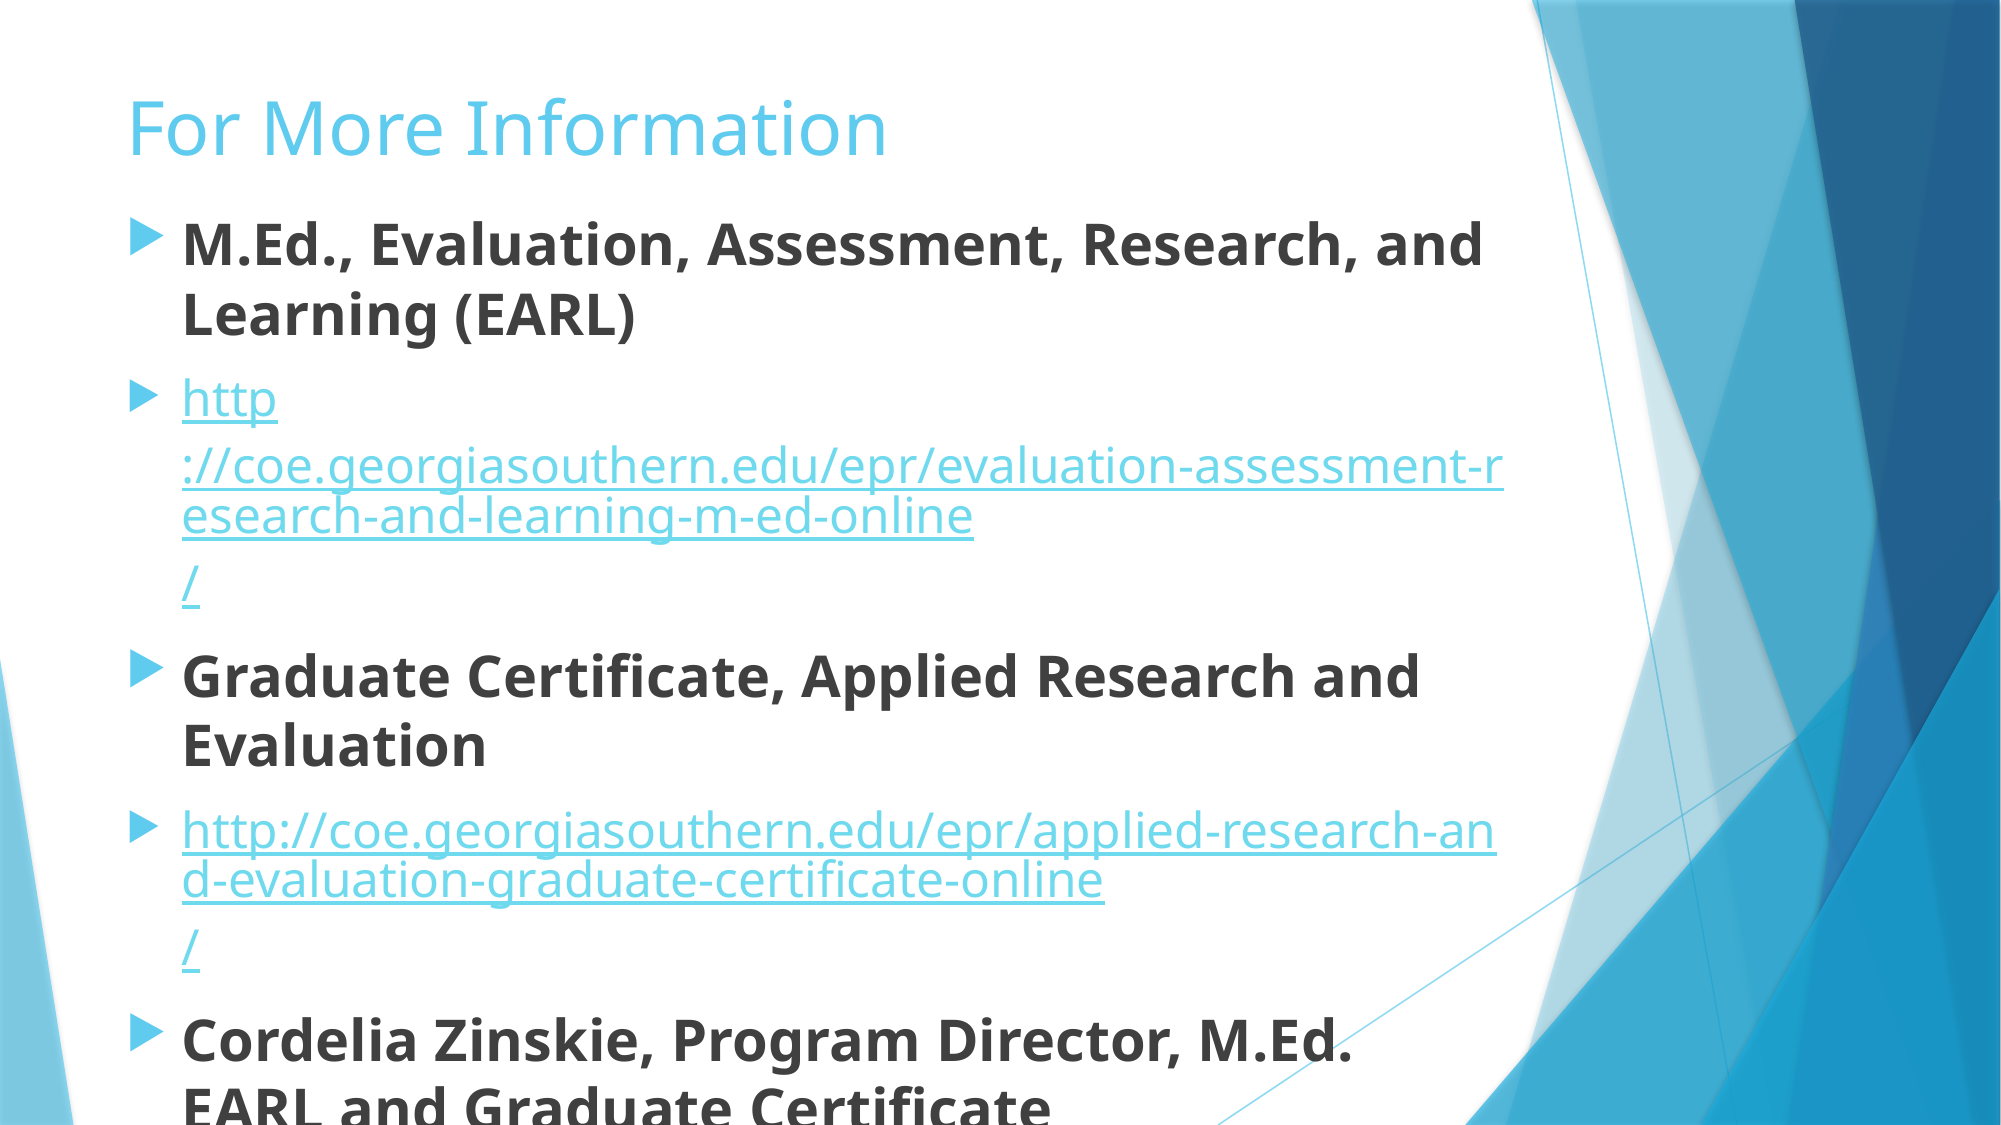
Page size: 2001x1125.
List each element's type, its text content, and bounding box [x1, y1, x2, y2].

list M.Ed., Evaluation, Assessment, Research, and Learning (EARL) http://coe.georgiasouthern.edu/epr/evaluation-assessment-research-and-learning-m-ed-online/ Graduate Certificate, Applied Research and Evaluation http://coe.georgiasouthern.edu/epr/applied-research-and-evaluation-graduate-certificate-online/ Cordelia Zinskie, Program Director, M.Ed. EARL and Graduate Certificate czinskie@georgiasouthern.edu [111, 200, 1522, 1125]
title For More Information [111, 72, 1522, 176]
